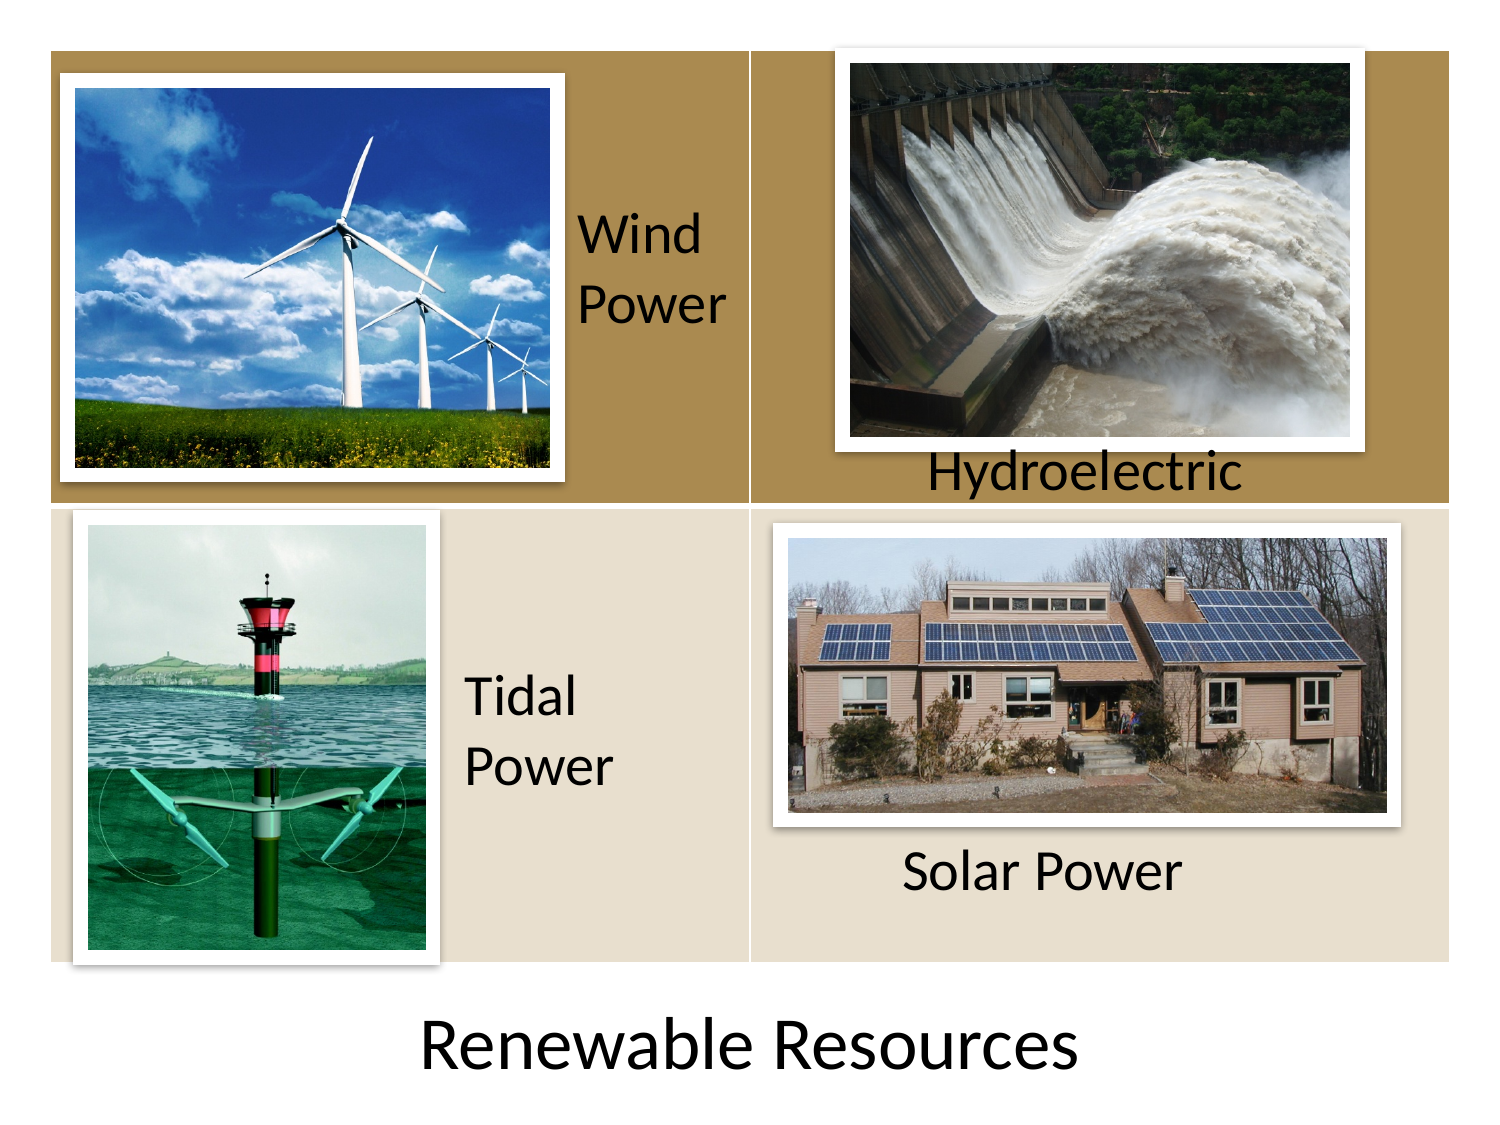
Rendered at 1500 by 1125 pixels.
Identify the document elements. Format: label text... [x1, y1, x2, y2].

text_box Renewable Resources [149, 987, 1350, 1093]
text_box Wind Power [562, 187, 844, 343]
table_header [751, 343, 912, 503]
table_cell [51, 509, 72, 962]
text_box Solar Power [887, 825, 1250, 910]
table_header [51, 51, 749, 503]
picture [74, 87, 551, 468]
picture [787, 537, 1387, 813]
text_box Hydroelectric [912, 447, 1275, 510]
table_cell [440, 509, 749, 962]
text_box Tidal Power [449, 649, 782, 805]
picture [87, 524, 426, 951]
table_cell [751, 509, 1449, 962]
table_header [751, 51, 831, 187]
table_header [1275, 51, 1449, 503]
picture [849, 62, 1351, 438]
